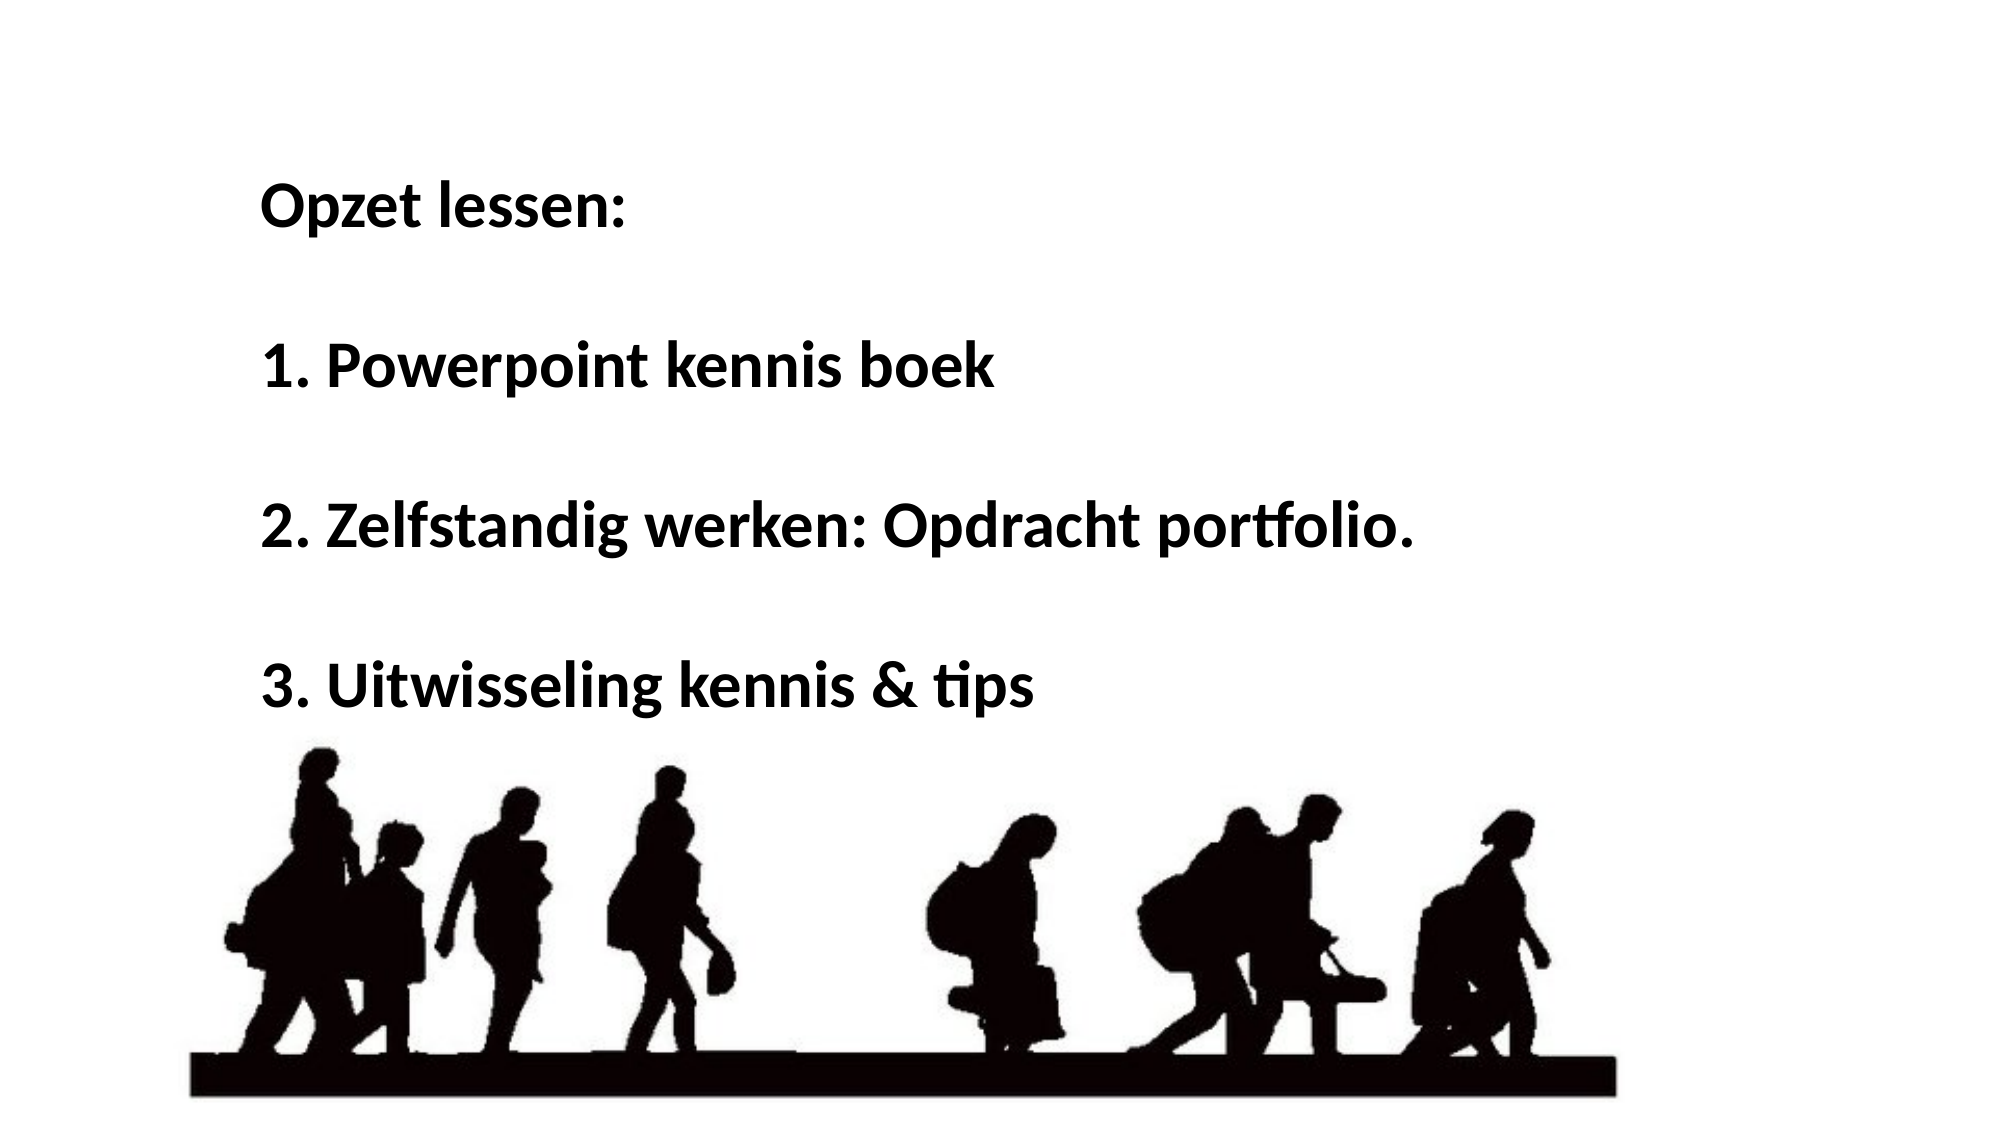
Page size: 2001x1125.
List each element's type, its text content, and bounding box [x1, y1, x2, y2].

picture [123, 371, 1683, 1125]
text_box Opzet lessen: 1. Powerpoint kennis boek 2. Zelfstandig werken: Opdracht portfolio. 3. Uitwisseling kennis & tips [245, 153, 1538, 371]
